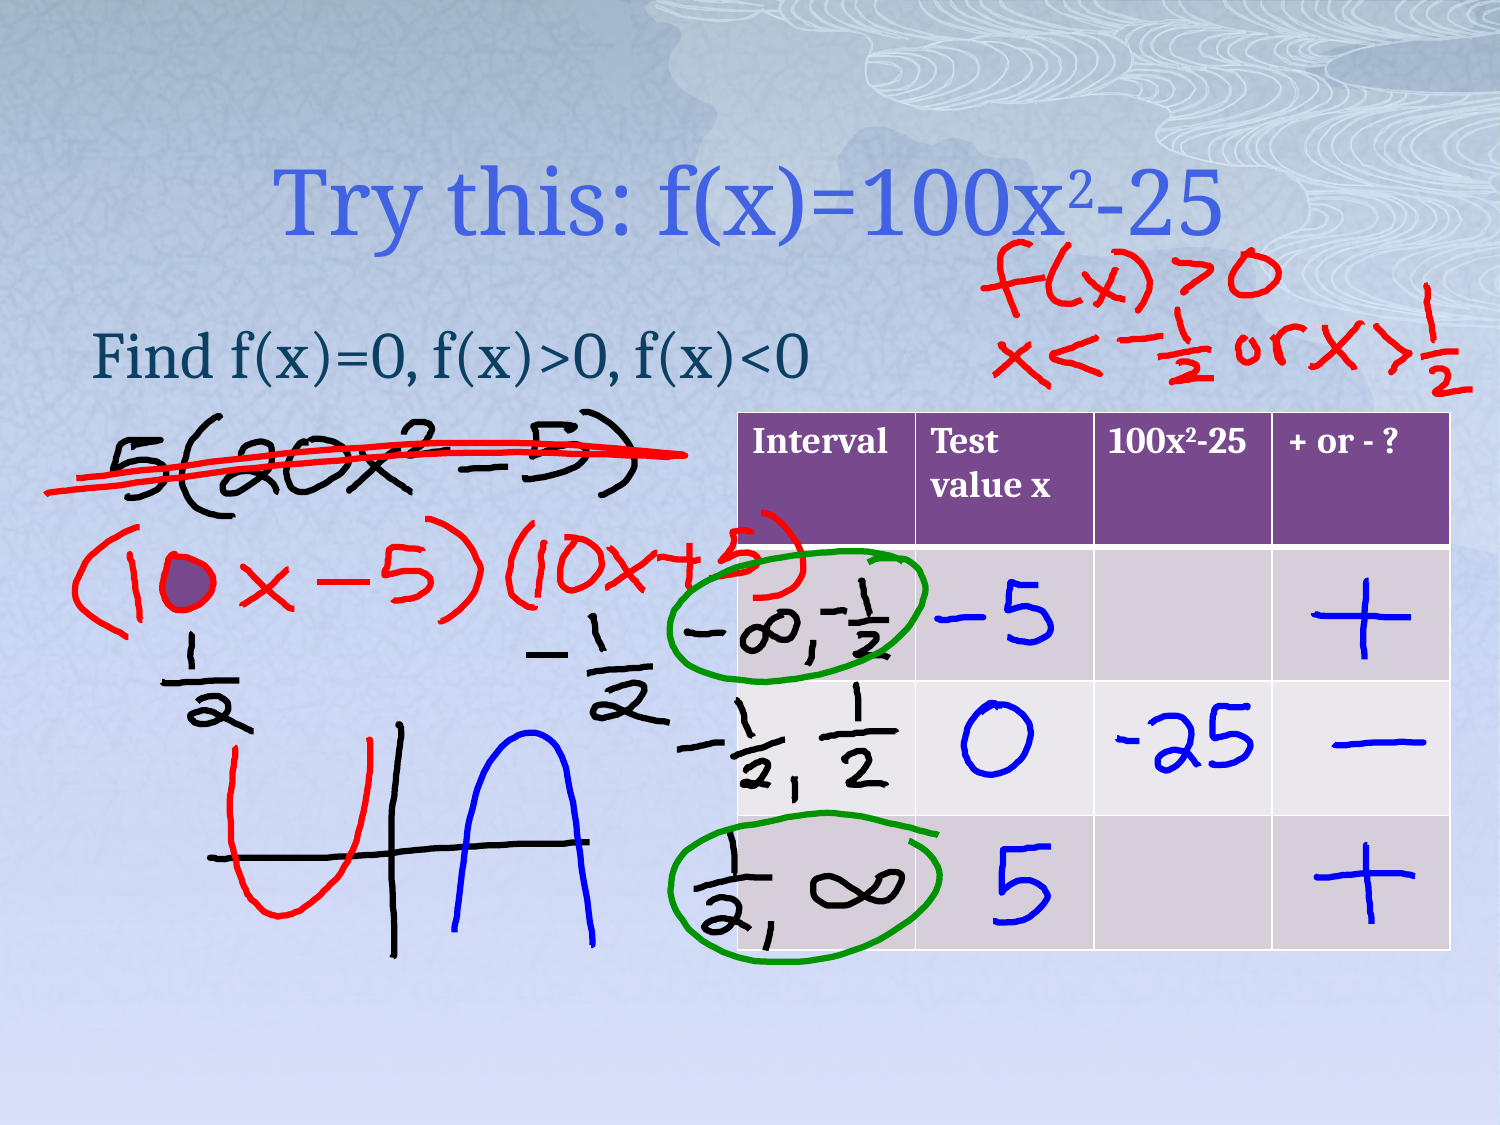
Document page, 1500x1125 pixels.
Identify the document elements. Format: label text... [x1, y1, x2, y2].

table_cell [916, 816, 1093, 949]
text_box [589, 615, 605, 651]
text_box [875, 652, 890, 659]
text_box [999, 241, 1032, 284]
table_cell [1273, 682, 1449, 815]
text_box [285, 461, 350, 493]
text_box [592, 682, 670, 724]
text_box [1051, 336, 1101, 375]
text_box [537, 542, 546, 598]
text_box [229, 739, 371, 918]
table_cell [738, 682, 915, 815]
text_box [74, 526, 140, 638]
text_box [1004, 282, 1024, 316]
text_box [993, 343, 1032, 376]
text_box [222, 467, 279, 494]
text_box [1095, 269, 1118, 306]
text_box [1313, 613, 1364, 617]
text_box [676, 741, 725, 750]
text_box [181, 472, 233, 518]
text_box [1157, 348, 1212, 358]
text_box [1337, 347, 1356, 370]
table_header Test value x [916, 413, 1093, 544]
text_box [586, 666, 653, 675]
text_box [993, 845, 1051, 923]
text_box [1174, 259, 1212, 293]
table_cell [868, 550, 915, 564]
text_box [1015, 357, 1051, 388]
text_box [351, 850, 390, 857]
text_box [732, 739, 786, 757]
text_box [1171, 360, 1214, 383]
text_box [1047, 244, 1083, 305]
text_box [1431, 367, 1473, 395]
text_box [45, 442, 686, 496]
text_box [1230, 249, 1280, 296]
text_box [1117, 737, 1140, 742]
table_cell [916, 550, 1093, 680]
table_header 100x2-25 [1095, 413, 1271, 544]
text_box [1375, 325, 1410, 373]
text_box [189, 632, 194, 670]
text_box [1333, 741, 1424, 746]
text_box [1362, 580, 1369, 660]
text_box [999, 343, 1015, 357]
text_box [390, 723, 402, 958]
text_box [183, 415, 226, 465]
text_box [1084, 273, 1106, 292]
text_box [1150, 715, 1200, 771]
text_box [1309, 322, 1363, 368]
text_box [936, 616, 984, 621]
text_box [267, 588, 295, 610]
table_cell [862, 918, 915, 949]
text_box [425, 518, 482, 622]
text_box [532, 424, 576, 443]
text_box [524, 454, 587, 480]
text_box [1369, 872, 1416, 877]
text_box [1237, 337, 1259, 364]
text_box [657, 556, 689, 561]
table_cell [1273, 816, 1449, 949]
text_box [1210, 705, 1251, 766]
text_box [1316, 872, 1366, 878]
text_box [242, 566, 267, 588]
text_box [240, 441, 273, 457]
text_box [112, 439, 165, 473]
table_cell [1095, 550, 1271, 680]
table_cell [738, 550, 757, 555]
text_box [855, 684, 859, 722]
text_box [403, 421, 433, 443]
text_box [670, 812, 941, 963]
text_box [687, 542, 691, 588]
table_cell [1273, 550, 1449, 680]
text_box [126, 480, 166, 499]
text_box [608, 546, 629, 572]
text_box [241, 569, 289, 607]
text_box [367, 458, 378, 466]
text_box [1119, 335, 1164, 342]
text_box [1420, 351, 1459, 358]
text_box [377, 466, 413, 493]
text_box [711, 529, 756, 578]
text_box [580, 411, 632, 449]
text_box [605, 552, 658, 589]
list Find f(x)=0, f(x)>0, f(x)<0 [76, 304, 1430, 1032]
text_box [1324, 324, 1338, 346]
text_box [1113, 251, 1151, 312]
table_cell [1095, 682, 1271, 815]
text_box [348, 457, 391, 492]
text_box [843, 750, 887, 787]
text_box [397, 846, 464, 853]
text_box [1271, 326, 1306, 364]
text_box [507, 522, 536, 608]
text_box [742, 760, 770, 787]
table_cell [798, 620, 915, 680]
text_box [1176, 308, 1191, 343]
text_box [1425, 284, 1435, 341]
table_header Interval [738, 413, 915, 544]
text_box [669, 550, 927, 683]
text_box [756, 512, 803, 561]
text_box [822, 730, 897, 738]
table_cell [1095, 816, 1271, 949]
text_box [1365, 844, 1372, 924]
text_box [963, 702, 1032, 776]
title Try this: f(x)=100x2-25 [75, 105, 1425, 293]
text_box [209, 856, 235, 860]
text_box [383, 546, 432, 601]
text_box [592, 455, 636, 496]
text_box [292, 438, 345, 452]
text_box [792, 776, 796, 801]
table_header + or - ? [1273, 413, 1449, 544]
text_box [629, 573, 645, 591]
text_box [1006, 581, 1052, 643]
text_box [129, 553, 143, 621]
table_cell [867, 816, 915, 828]
text_box [454, 732, 593, 946]
text_box [531, 453, 541, 458]
text_box [1105, 288, 1126, 300]
text_box [189, 695, 254, 732]
table_cell [916, 682, 1093, 815]
text_box [559, 536, 603, 591]
text_box [160, 552, 215, 612]
text_box [162, 680, 240, 684]
text_box [735, 699, 754, 737]
table_cell [738, 816, 785, 826]
